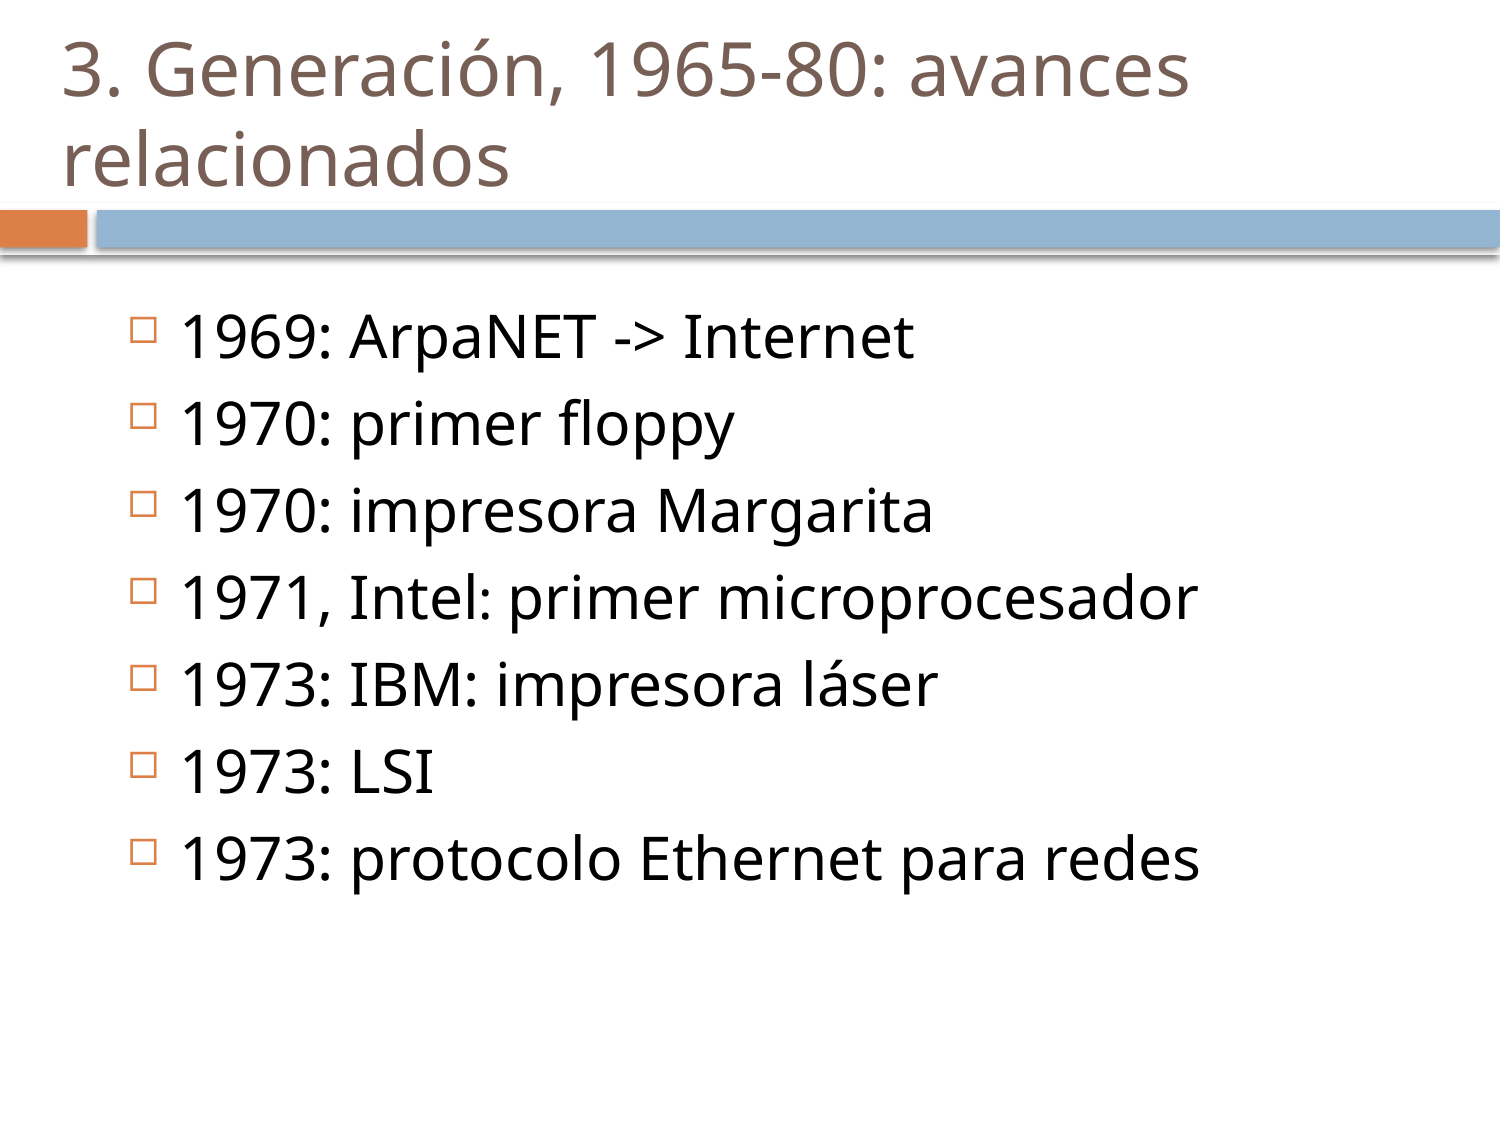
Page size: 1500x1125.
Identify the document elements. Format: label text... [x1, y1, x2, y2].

title 3. Generación, 1965-80: avances relacionados [46, 42, 1472, 181]
list 1969: ArpaNET -> Internet 1970: primer floppy 1970: impresora Margarita 1971, Intel: primer microprocesador 1973: IBM: impresora láser 1973: LSI 1973: protocolo Ethernet para redes [112, 290, 1471, 1014]
